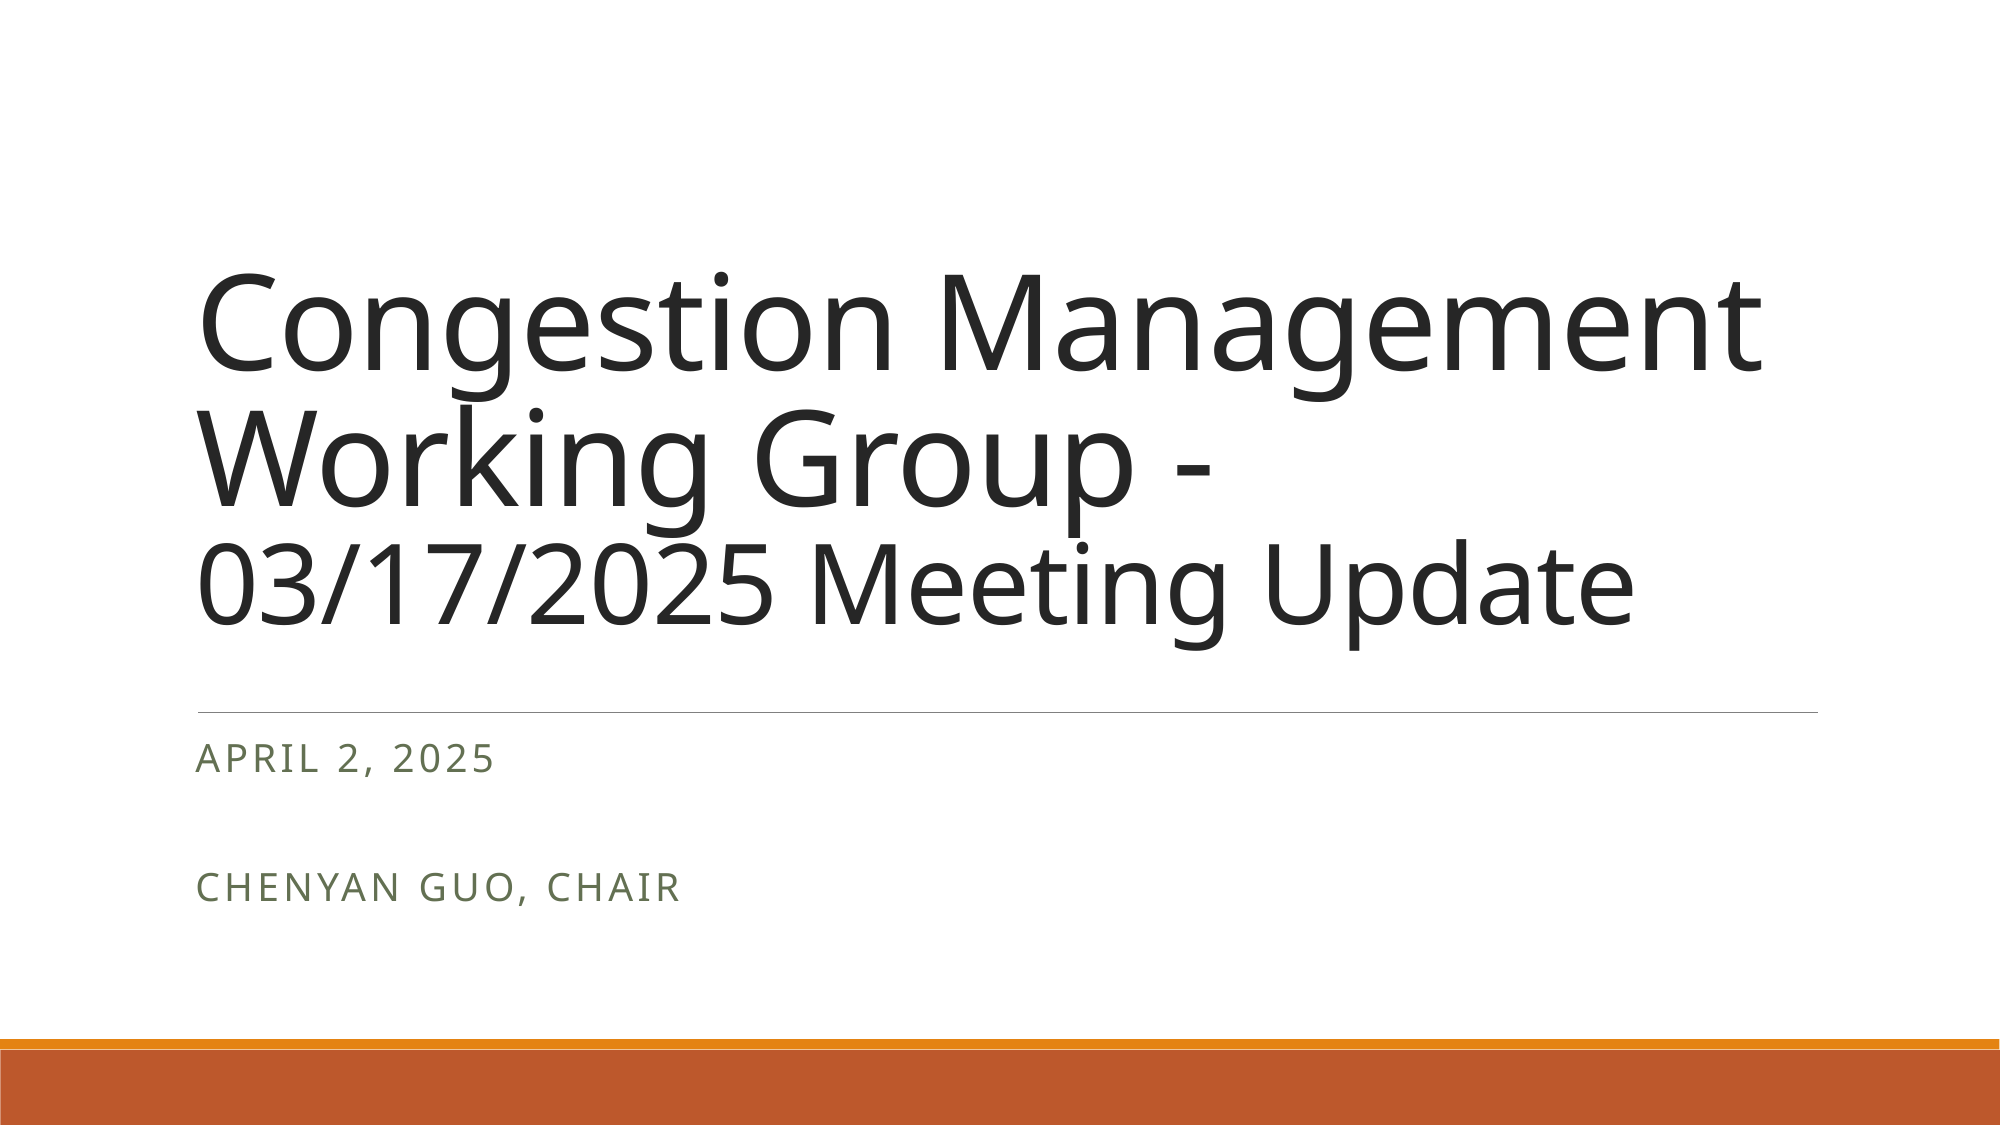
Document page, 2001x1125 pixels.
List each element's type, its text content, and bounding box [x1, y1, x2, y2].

title Congestion Management Working Group - 03/17/2025 Meeting Update [180, 124, 1830, 655]
subtitle APRIL 2, 2025 Chenyan Guo, chair [180, 730, 1831, 919]
